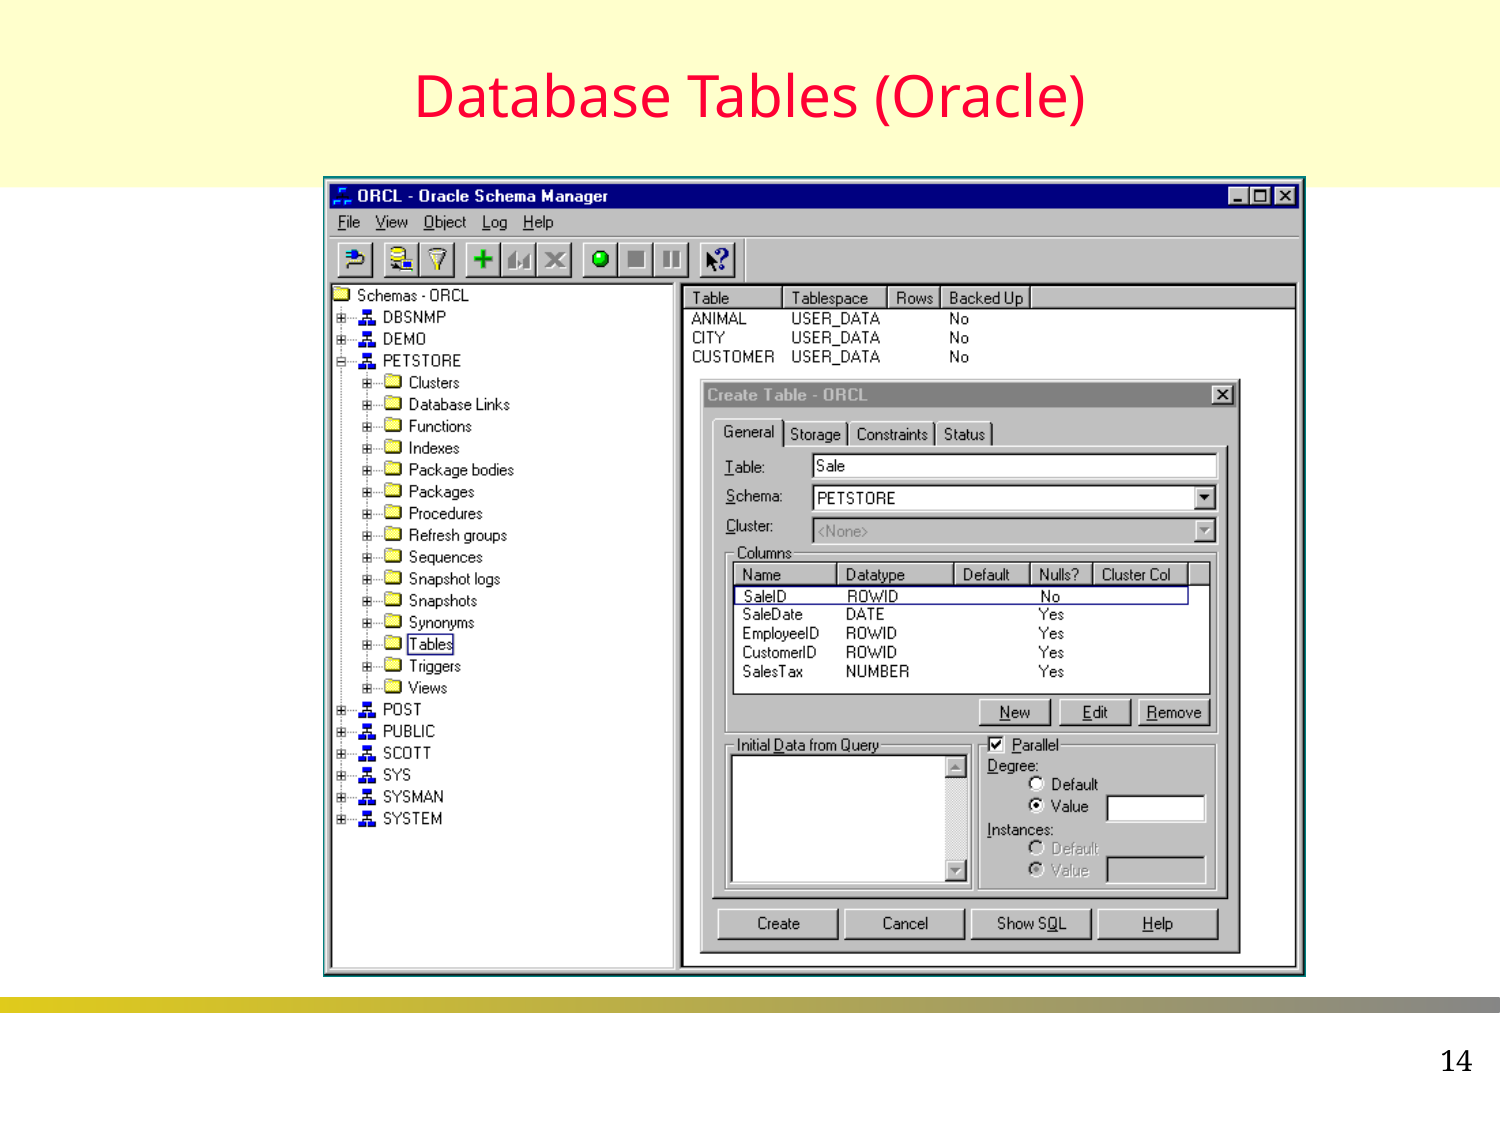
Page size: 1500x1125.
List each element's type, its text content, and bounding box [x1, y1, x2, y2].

title Database Tables (Oracle) [0, 0, 1500, 188]
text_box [323, 176, 1306, 977]
slide_number 14 [1174, 1024, 1488, 1101]
